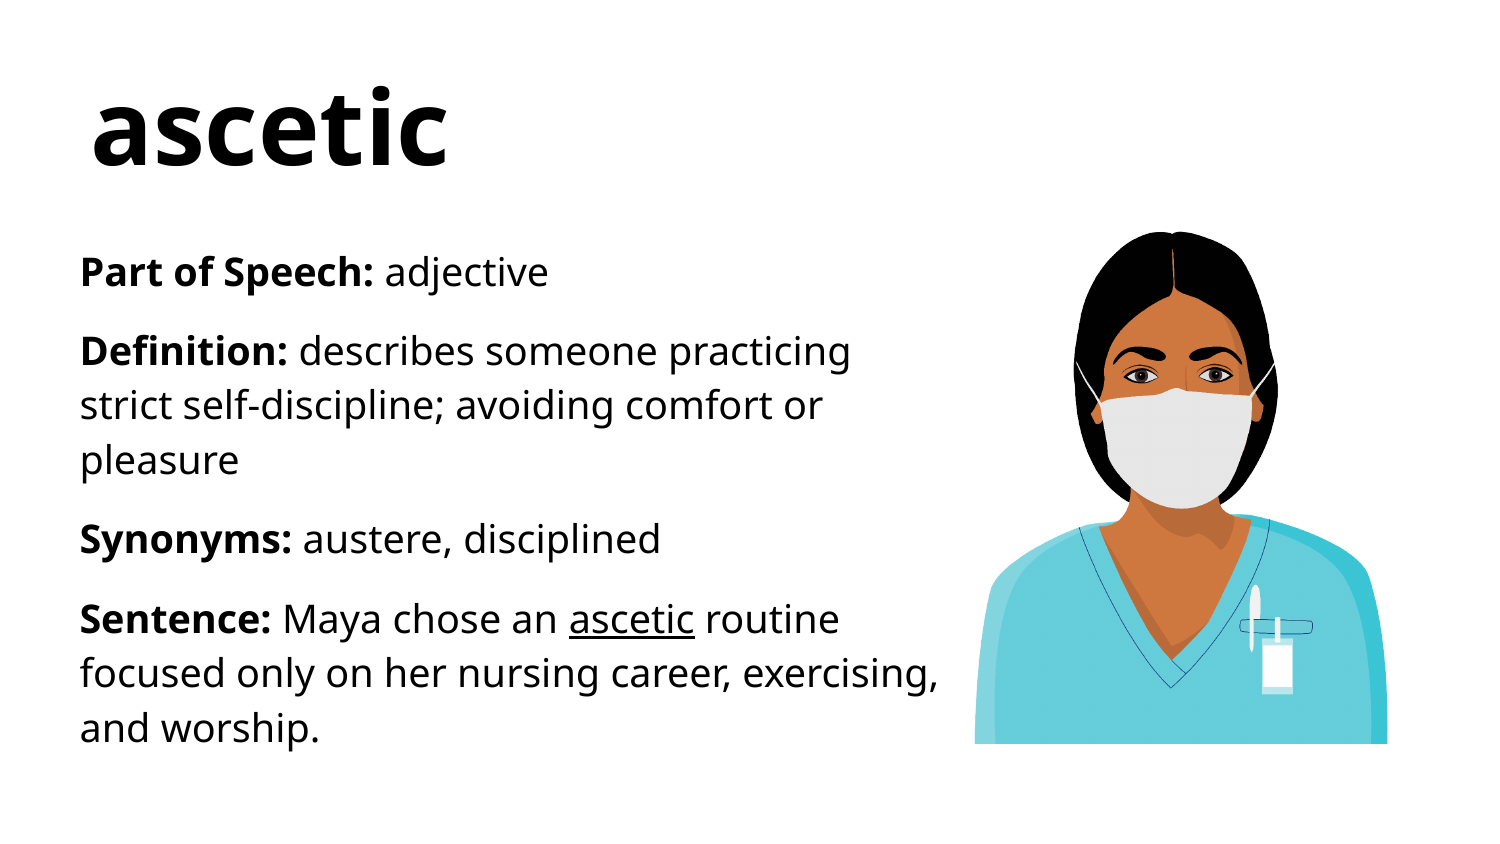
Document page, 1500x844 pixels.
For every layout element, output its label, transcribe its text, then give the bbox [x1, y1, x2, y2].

title ascetic [75, 46, 1449, 243]
picture [944, 203, 1398, 744]
list Part of Speech: adjective Definition: describes someone practicing strict self-discipline; avoiding comfort or pleasure Synonyms: austere, disciplined Sentence: Maya chose an ascetic routine focused only on her nursing career, exercising, and worship. [64, 224, 970, 785]
